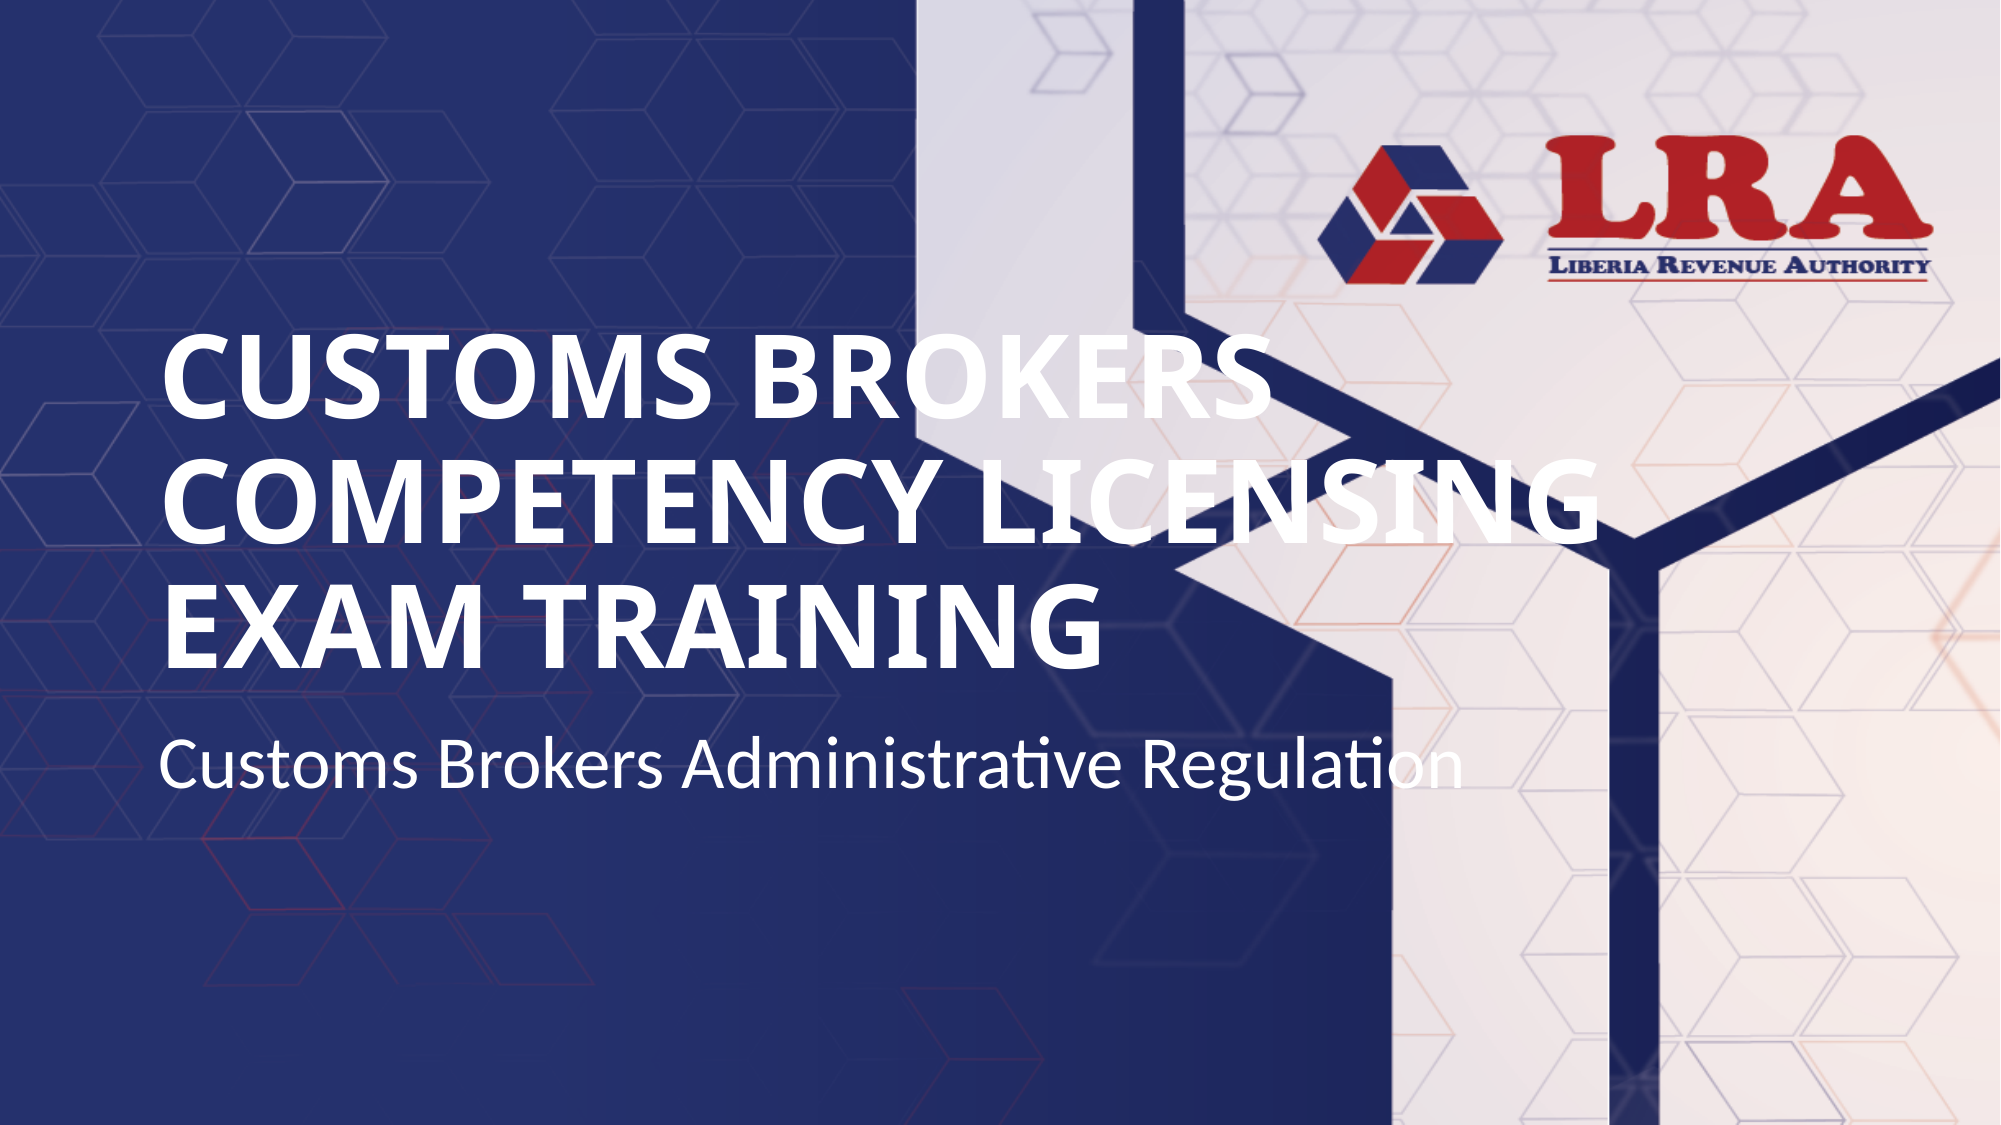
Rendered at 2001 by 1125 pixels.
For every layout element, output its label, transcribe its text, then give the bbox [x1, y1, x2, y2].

subtitle Customs Brokers Administrative Regulation [143, 716, 1794, 989]
picture [0, 0, 2001, 1125]
title CUSTOMS BROKERS COMPETENCY LICENSING EXAM TRAINING [143, 309, 1794, 702]
